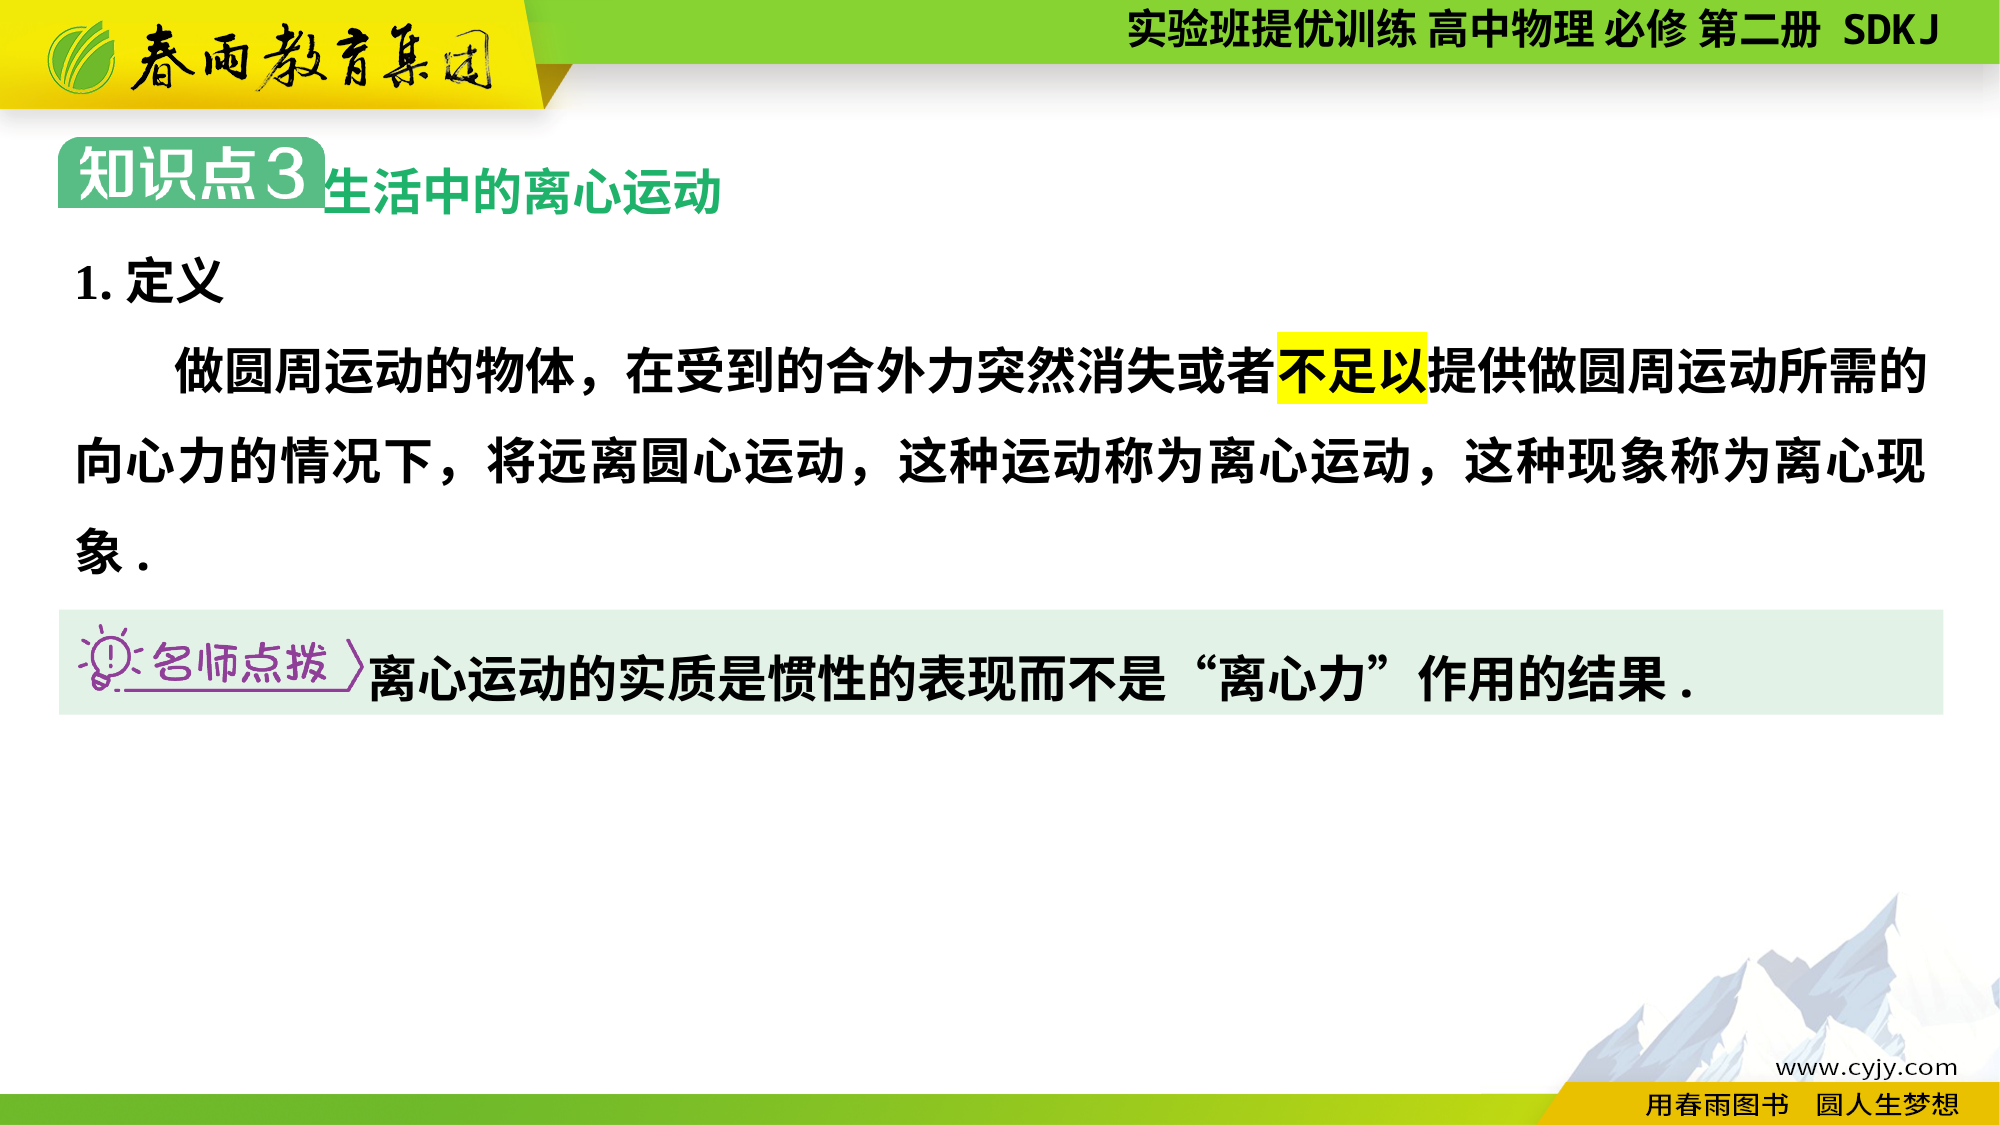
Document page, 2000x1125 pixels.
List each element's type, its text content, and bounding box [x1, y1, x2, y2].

text_box 离心运动的实质是惯性的表现而不是“离心力”作用的结果. [59, 609, 1944, 715]
picture [0, 0, 2000, 1125]
list 生活中的离心运动 1.定义 做圆周运动的物体，在受到的合外力突然消失或者不足以提供做圆周运动所需的向心力的情况下，将远离圆心运动，这种运动称为离心运动，这种现象称为离心现象. [59, 122, 1944, 581]
